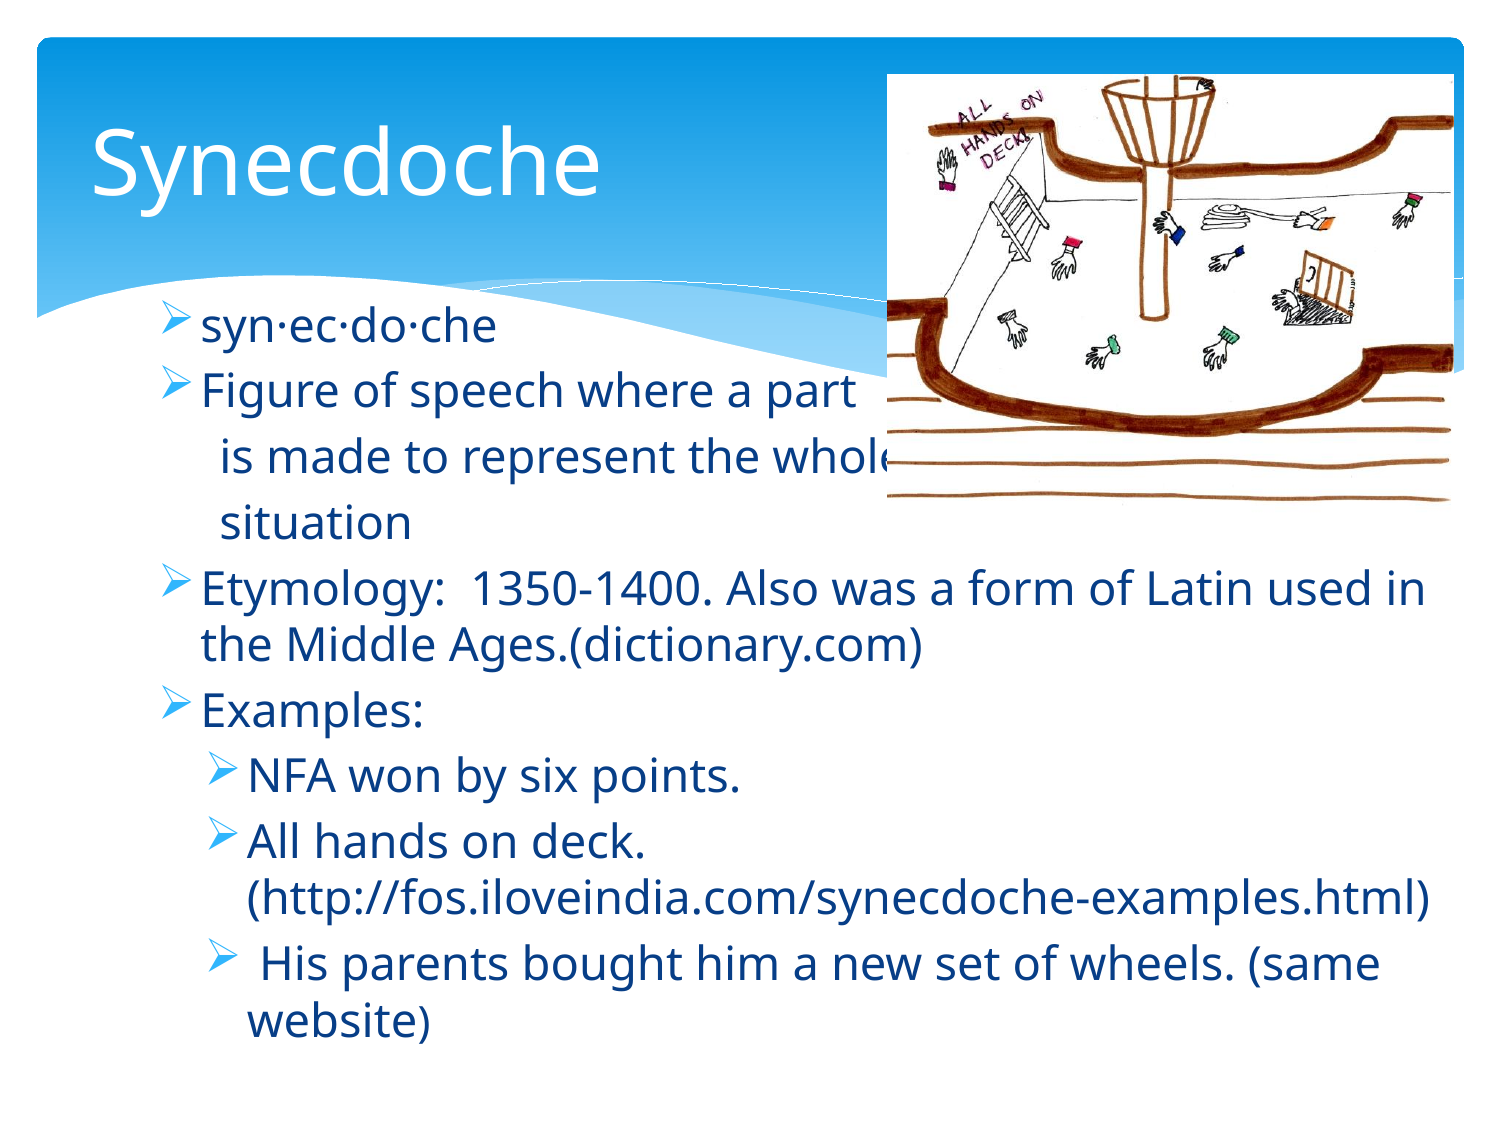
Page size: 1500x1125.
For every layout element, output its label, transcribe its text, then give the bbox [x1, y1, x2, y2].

picture [887, 75, 1455, 513]
list syn·ec·do·che Figure of speech where a part is made to represent the whole situation Etymology: 1350-1400. Also was a form of Latin used in the Middle Ages.(dictionary.com) Examples: NFA won by six points. All hands on deck. (http://fos.iloveindia.com/synecdoche-examples.html) His parents bought him a new set of wheels. (same website) [143, 287, 1454, 1075]
title Synecdoche [75, 55, 1425, 261]
